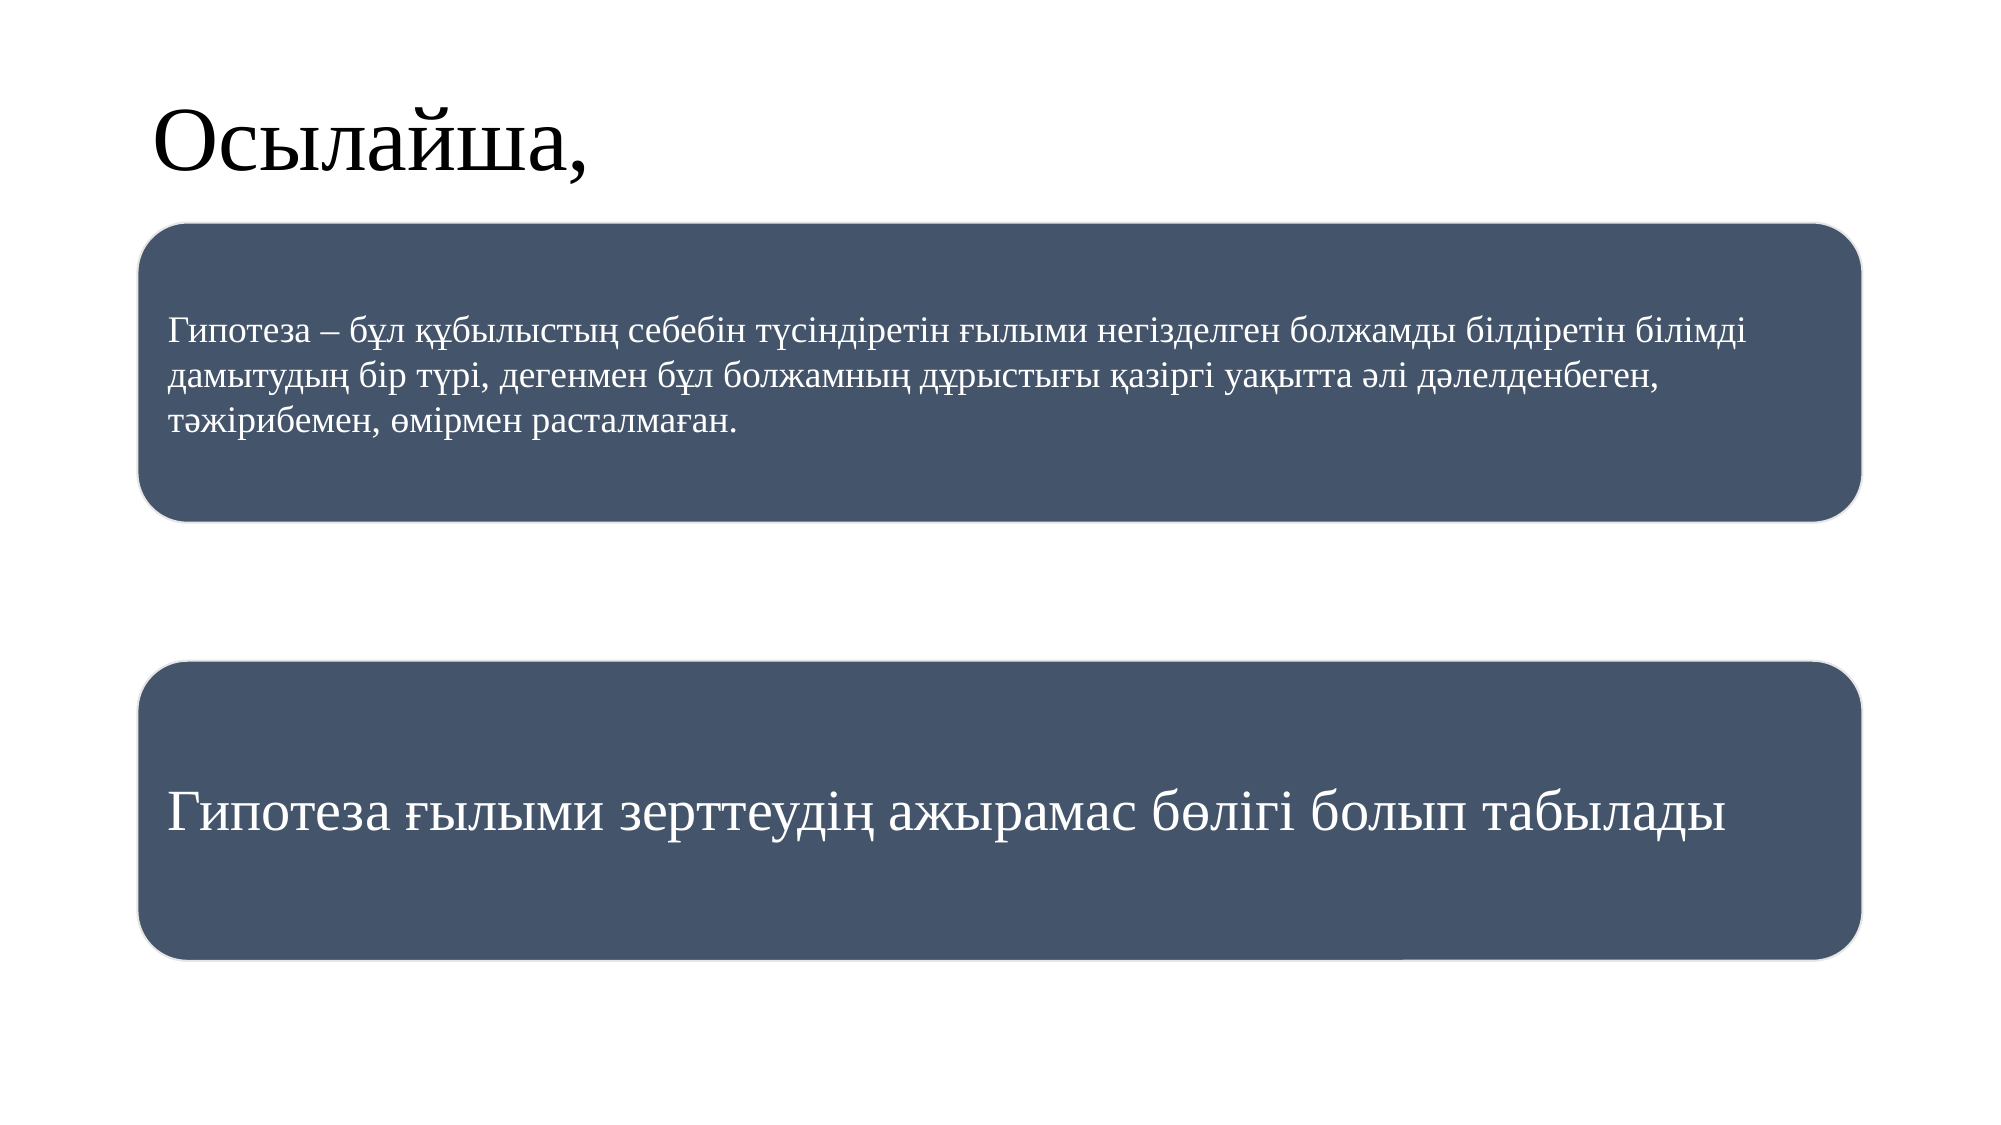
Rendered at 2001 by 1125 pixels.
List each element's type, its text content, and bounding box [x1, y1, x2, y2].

title Осылайша, [137, 59, 1863, 222]
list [137, 222, 1863, 1099]
